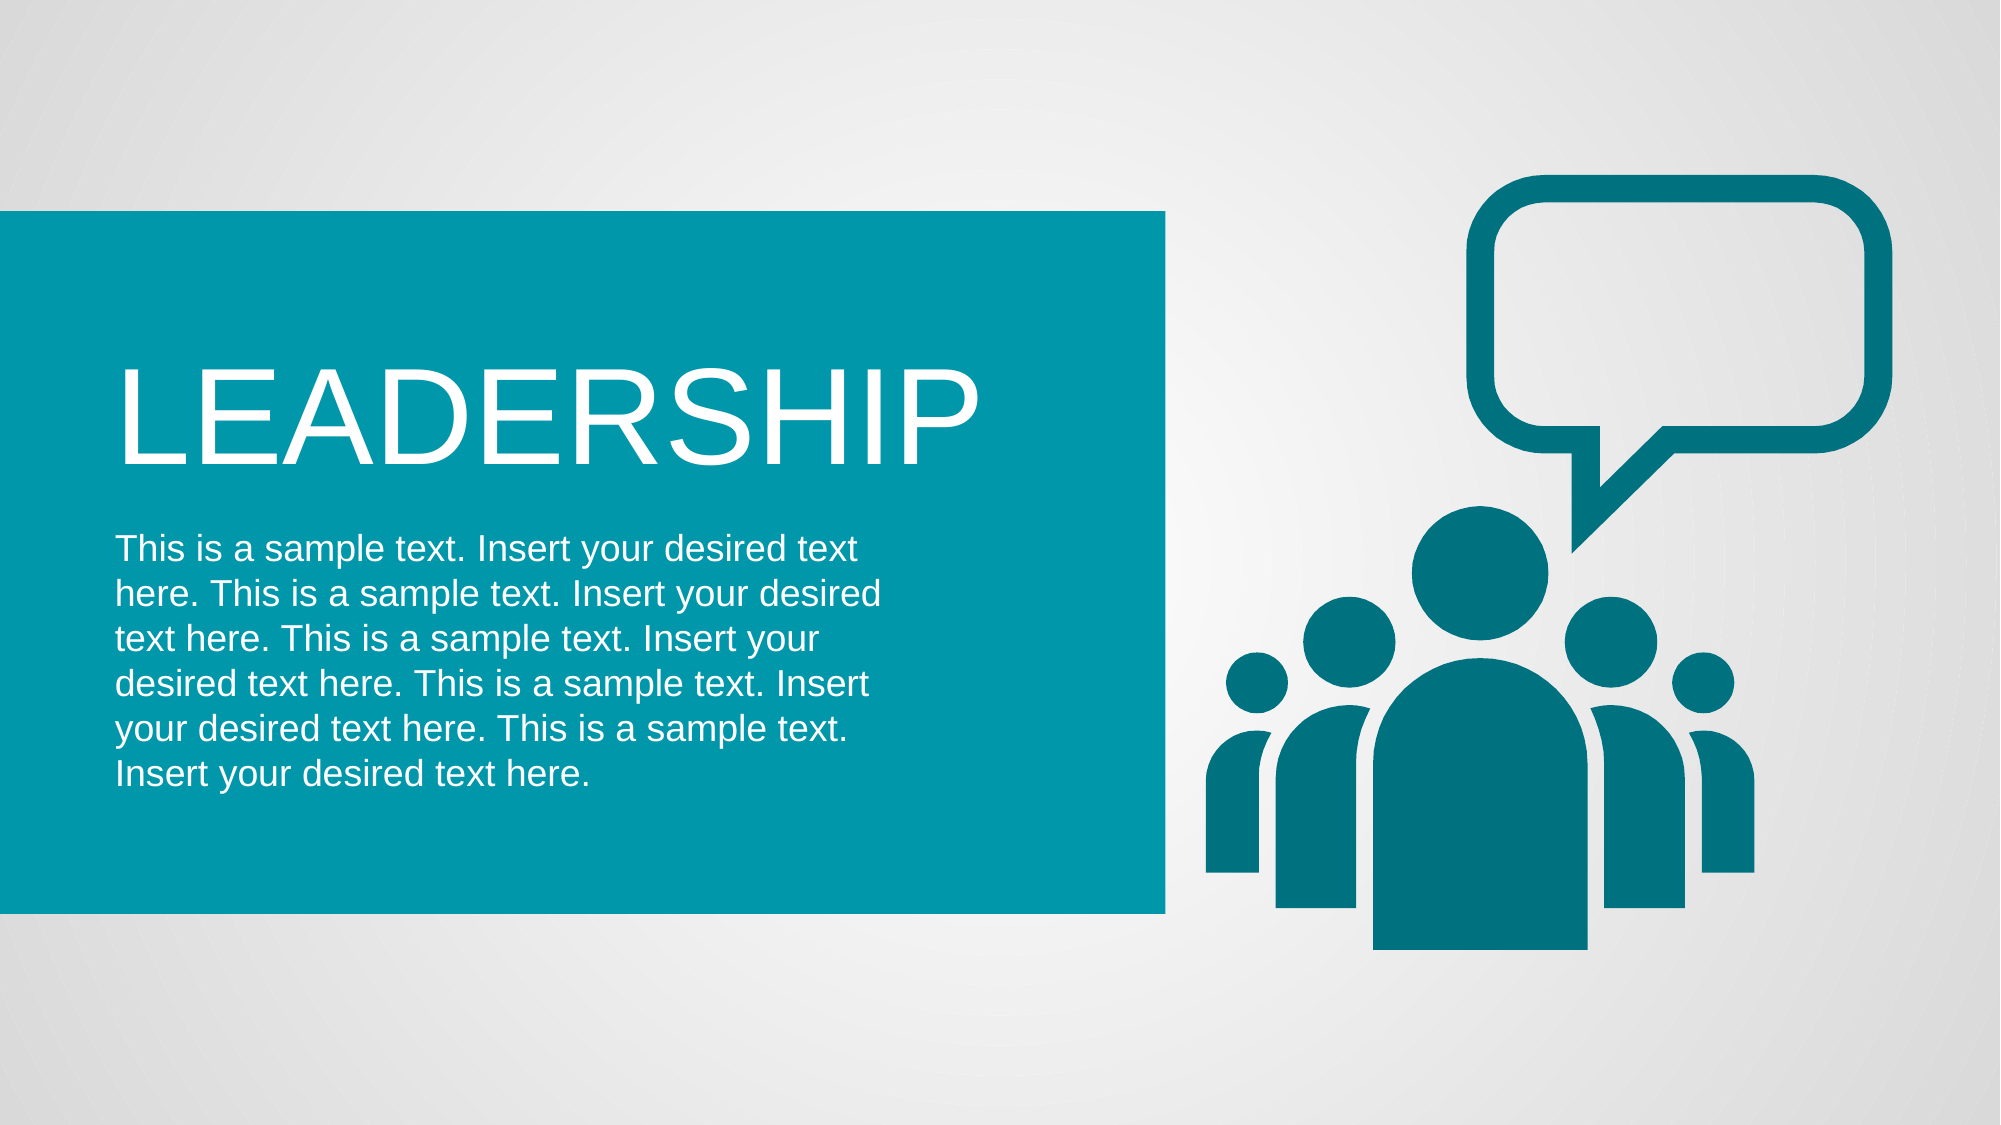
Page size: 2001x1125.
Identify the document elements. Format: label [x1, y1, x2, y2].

text_box [1688, 730, 1755, 873]
text_box [1411, 506, 1549, 641]
text_box [1466, 174, 1893, 554]
text_box [1590, 705, 1685, 909]
text_box [1225, 652, 1288, 714]
text_box [99, 319, 1066, 806]
text_box [1672, 652, 1735, 714]
text_box [1275, 705, 1371, 909]
text_box [1373, 658, 1588, 950]
text_box [1303, 596, 1396, 688]
text_box [1564, 596, 1658, 688]
text_box [1205, 730, 1272, 873]
text_box [0, 209, 1167, 916]
